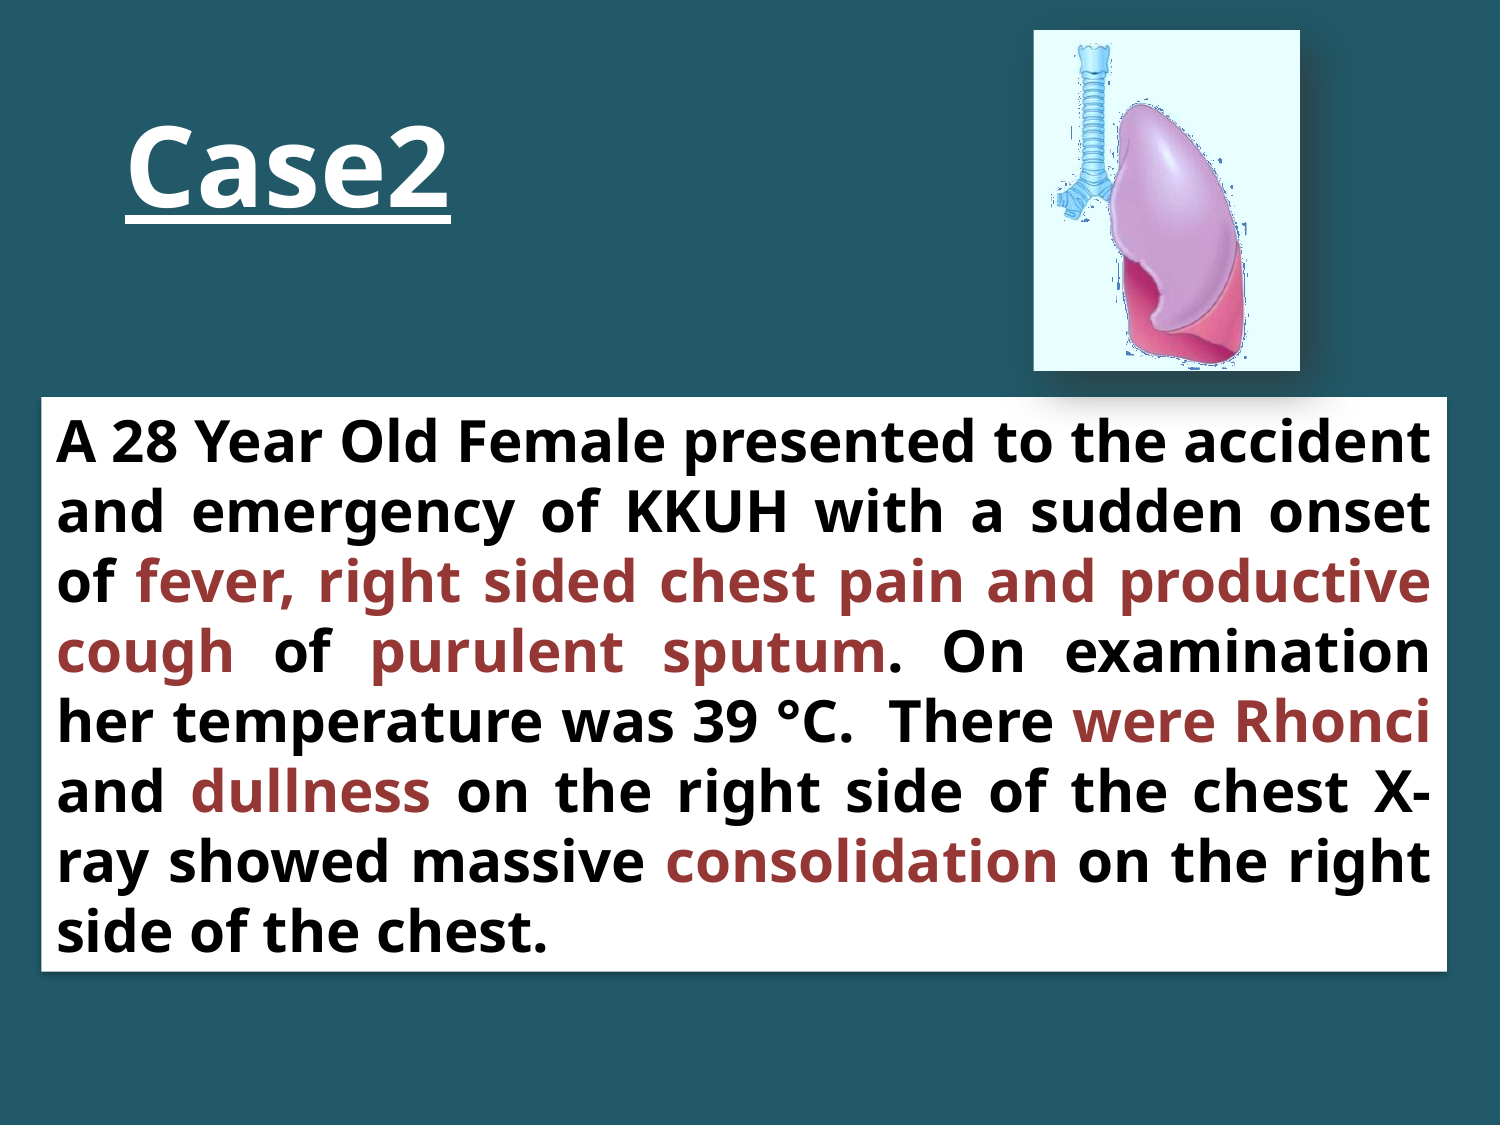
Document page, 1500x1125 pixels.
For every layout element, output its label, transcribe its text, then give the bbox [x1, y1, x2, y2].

picture [1033, 30, 1301, 371]
text_box A 28 Year Old Female presented to the accident and emergency of KKUH with a sudden onset of fever, right sided chest pain and productive cough of purulent sputum. On examination her temperature was 39 °C. There were Rhonci and dullness on the right side of the chest X-ray showed massive consolidation on the right side of the chest. [39, 395, 1449, 974]
text_box Case2 [109, 87, 490, 237]
